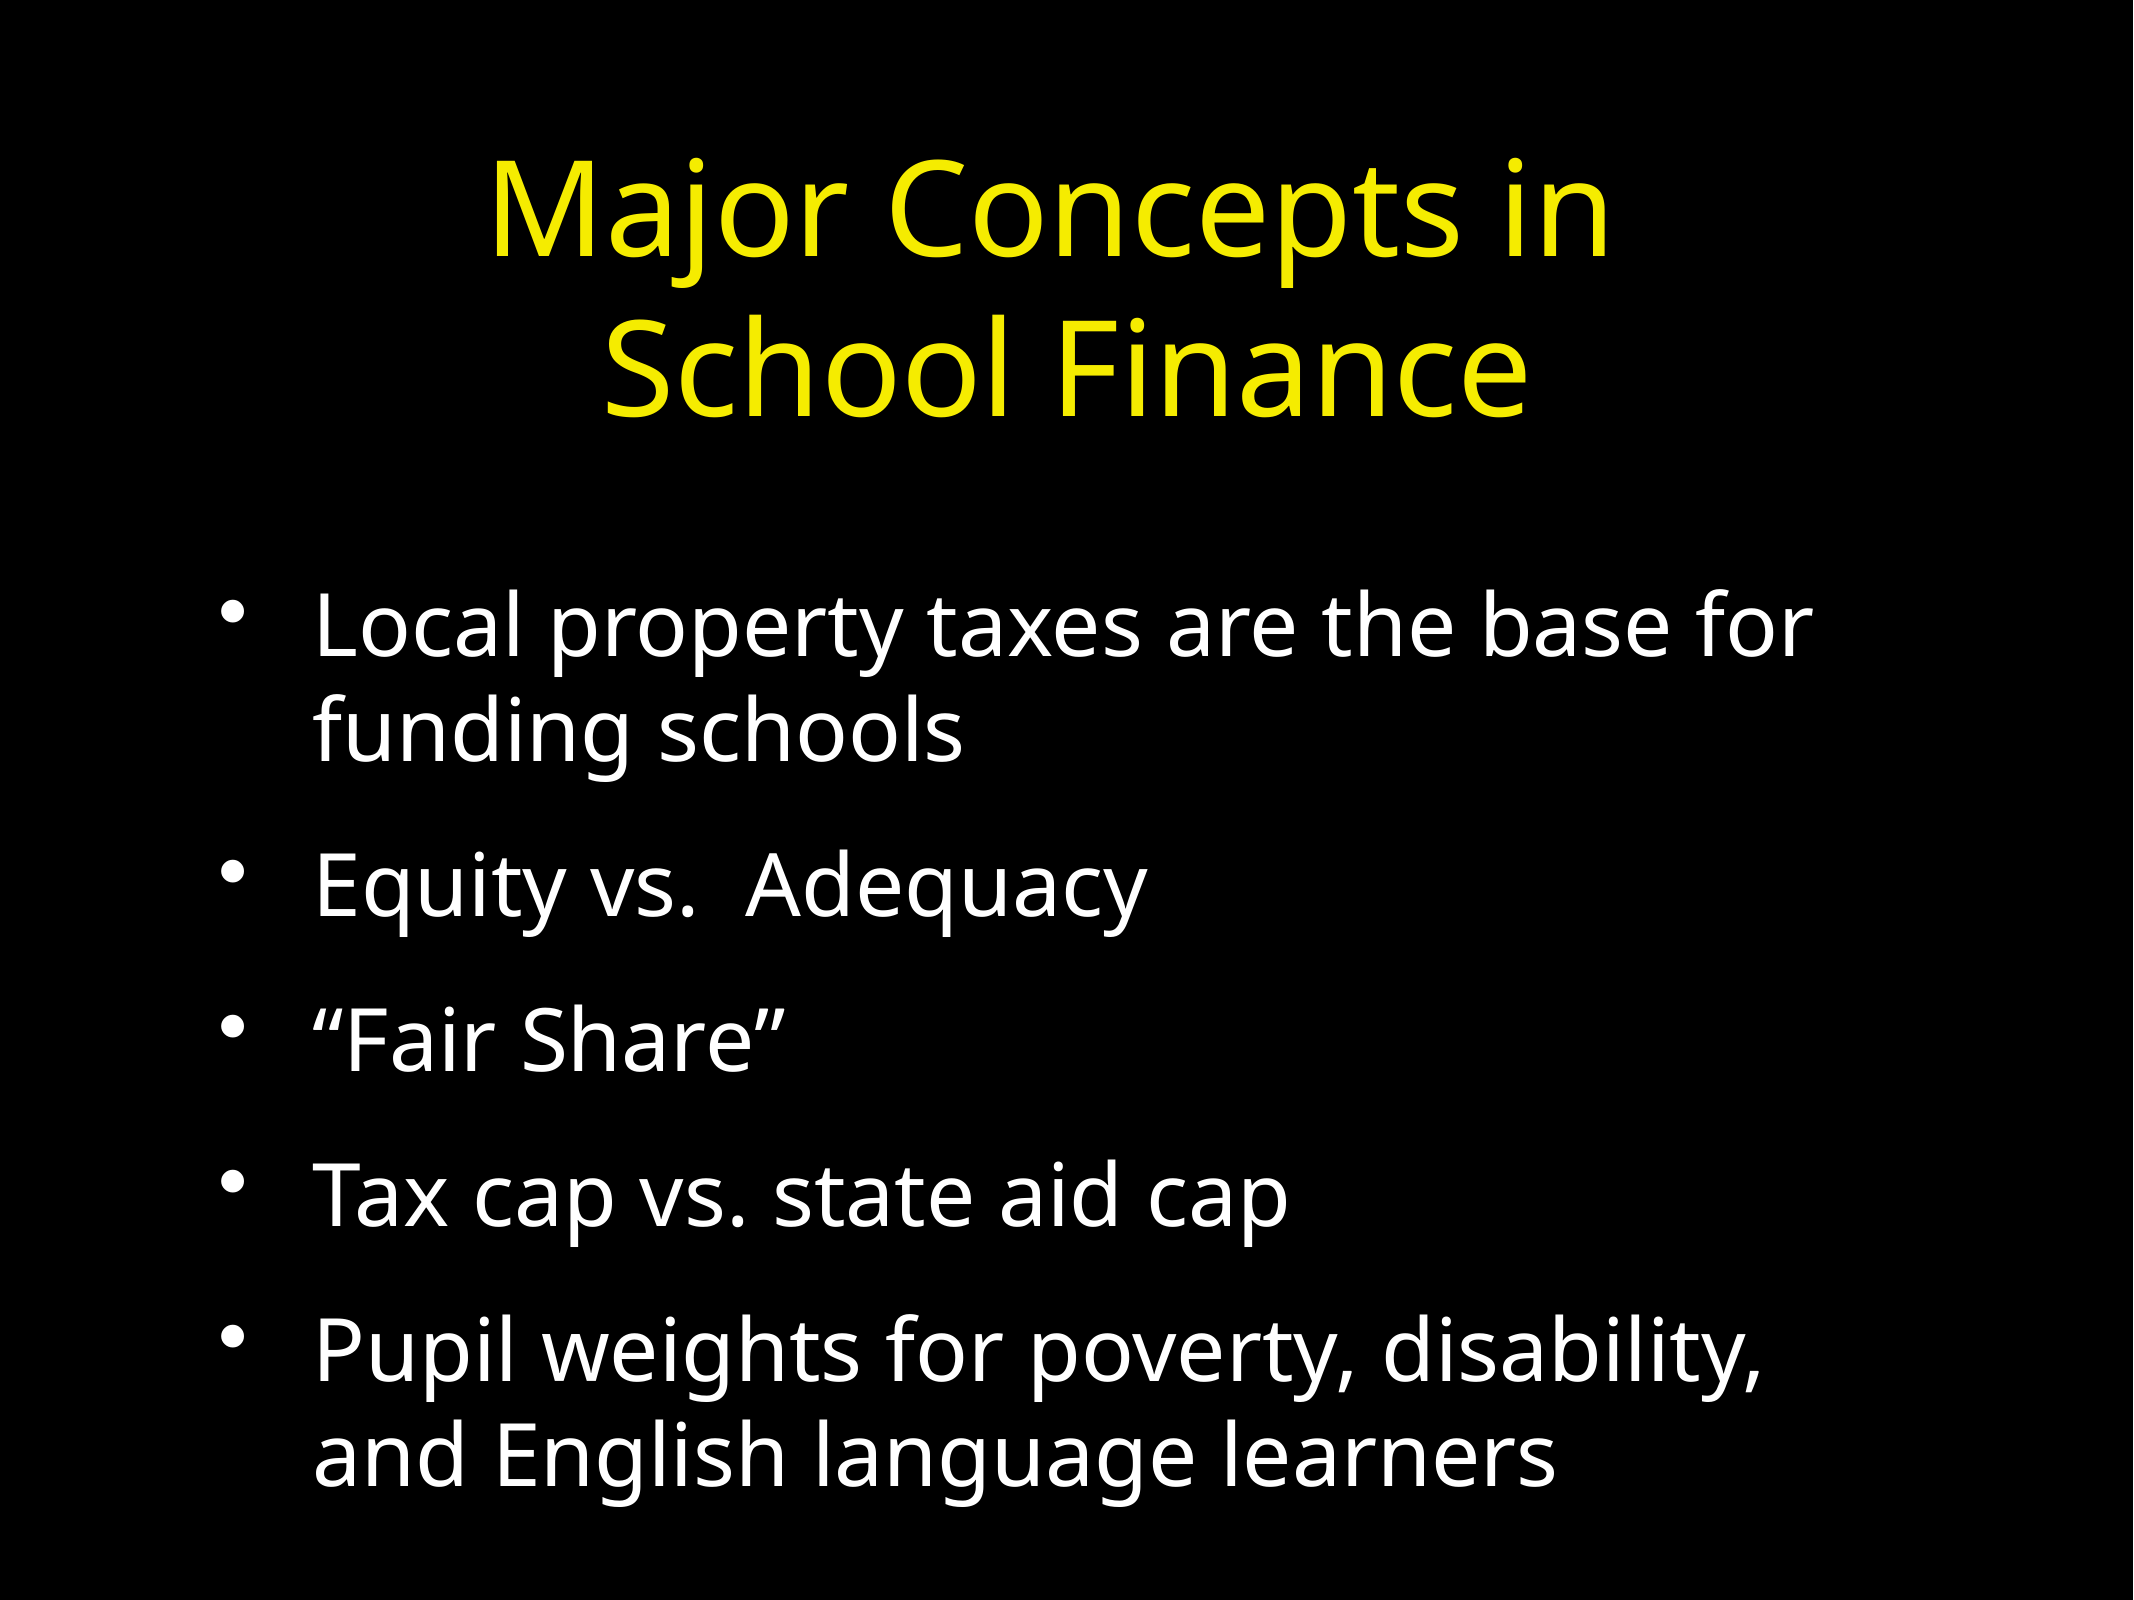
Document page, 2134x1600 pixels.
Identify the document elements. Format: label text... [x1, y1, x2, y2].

text_box Local property taxes are the base for funding schools Equity vs. Adequacy “Fair Share” Tax cap vs. state aid cap Pupil weights for poverty, disability, and English language learners [210, 560, 1928, 1600]
title Major Concepts in School Finance [224, 66, 1911, 501]
